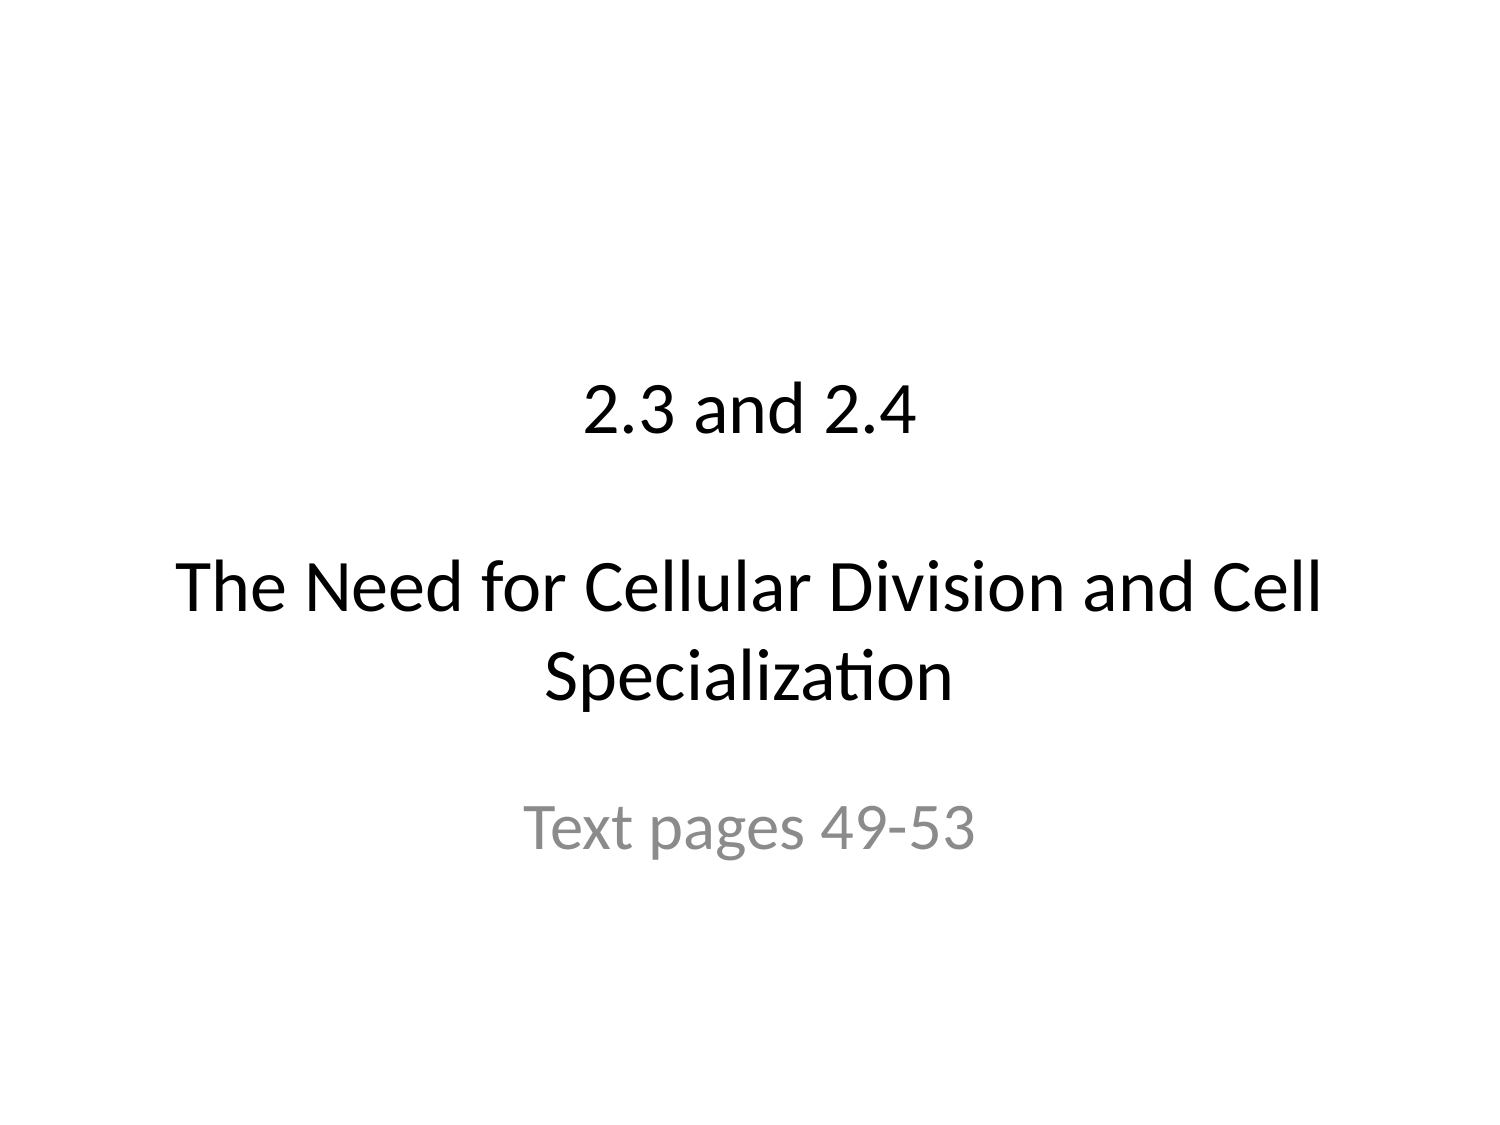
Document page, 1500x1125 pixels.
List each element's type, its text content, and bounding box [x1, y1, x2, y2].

title 2.3 and 2.4 The Need for Cellular Division and Cell Specialization [112, 349, 1388, 725]
subtitle Text pages 49-53 [225, 774, 1275, 925]
